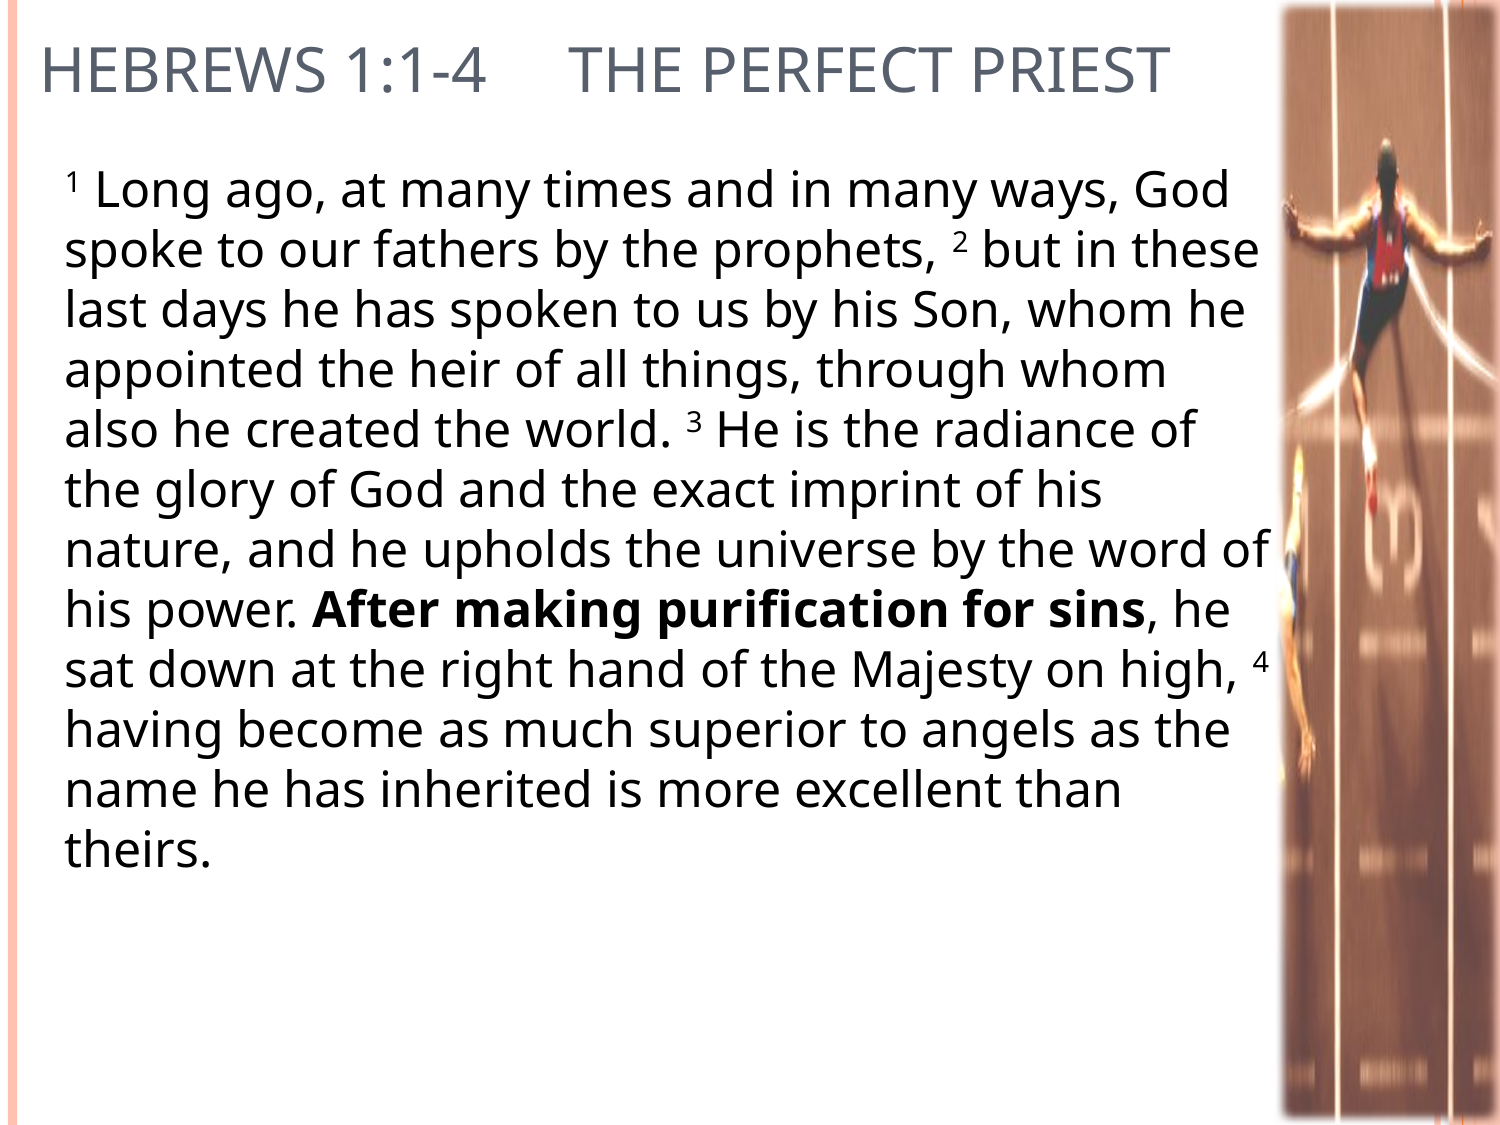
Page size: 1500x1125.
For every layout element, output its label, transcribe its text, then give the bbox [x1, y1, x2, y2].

title Hebrews 1:1-4 THE PERFECT PRIEST [24, 0, 1300, 113]
list 1 Long ago, at many times and in many ways, God spoke to our fathers by the prophets, 2 but in these last days he has spoken to us by his Son, whom he appointed the heir of all things, through whom also he created the world. 3 He is the radiance of the glory of God and the exact imprint of his nature, and he upholds the universe by the word of his power. After making purification for sins, he sat down at the right hand of the Majesty on high, 4 having become as much superior to angels as the name he has inherited is more excellent than theirs. [50, 149, 1288, 1062]
